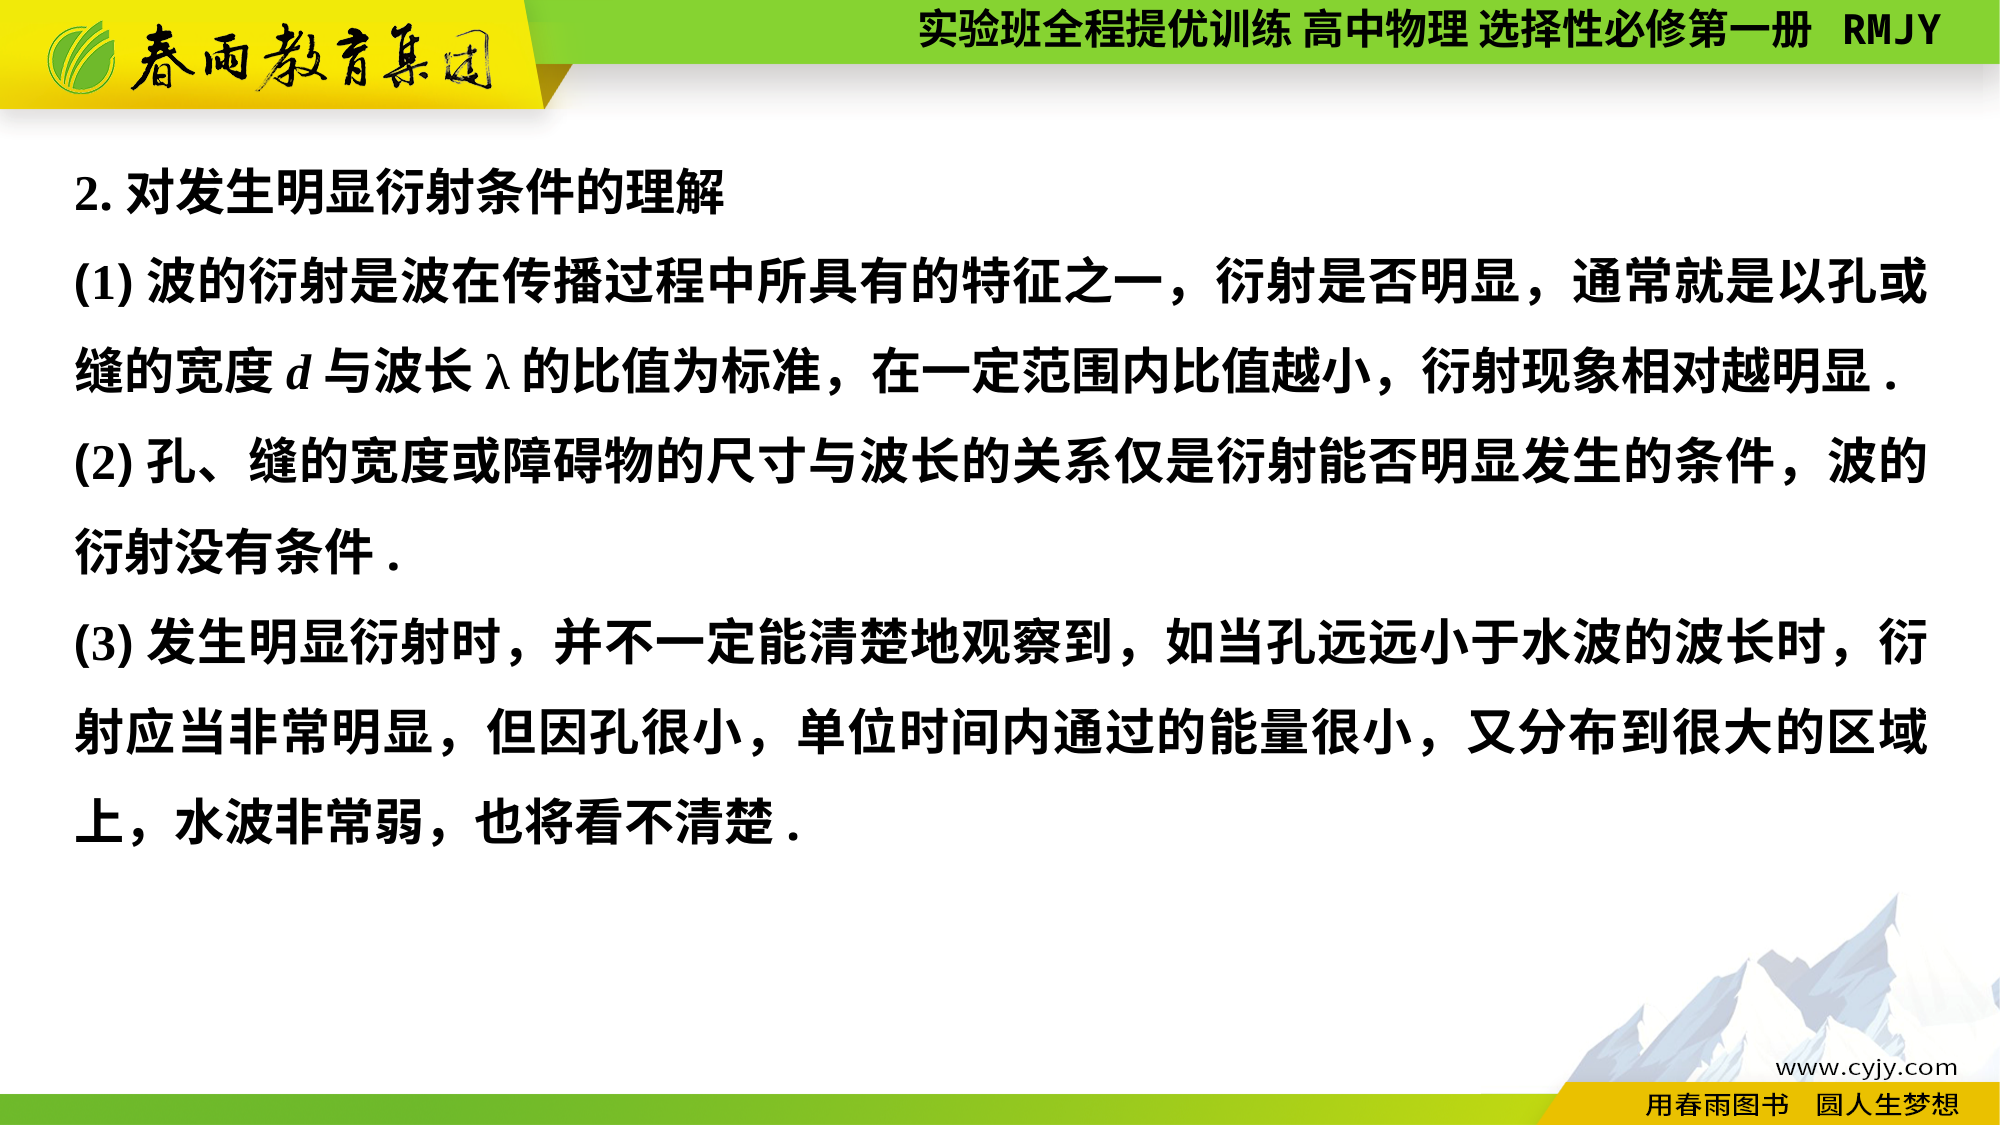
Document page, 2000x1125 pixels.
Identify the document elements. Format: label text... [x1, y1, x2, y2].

picture [0, 0, 2000, 1125]
list 2.对发生明显衍射条件的理解 (1)波的衍射是波在传播过程中所具有的特征之一，衍射是否明显，通常就是以孔或缝的宽度d与波长λ的比值为标准，在一定范围内比值越小，衍射现象相对越明显. (2)孔、缝的宽度或障碍物的尺寸与波长的关系仅是衍射能否明显发生的条件，波的衍射没有条件. (3)发生明显衍射时，并不一定能清楚地观察到，如当孔远远小于水波的波长时，衍射应当非常明显，但因孔很小，单位时间内通过的能量很小，又分布到很大的区域上，水波非常弱，也将看不清楚. [59, 122, 1944, 854]
